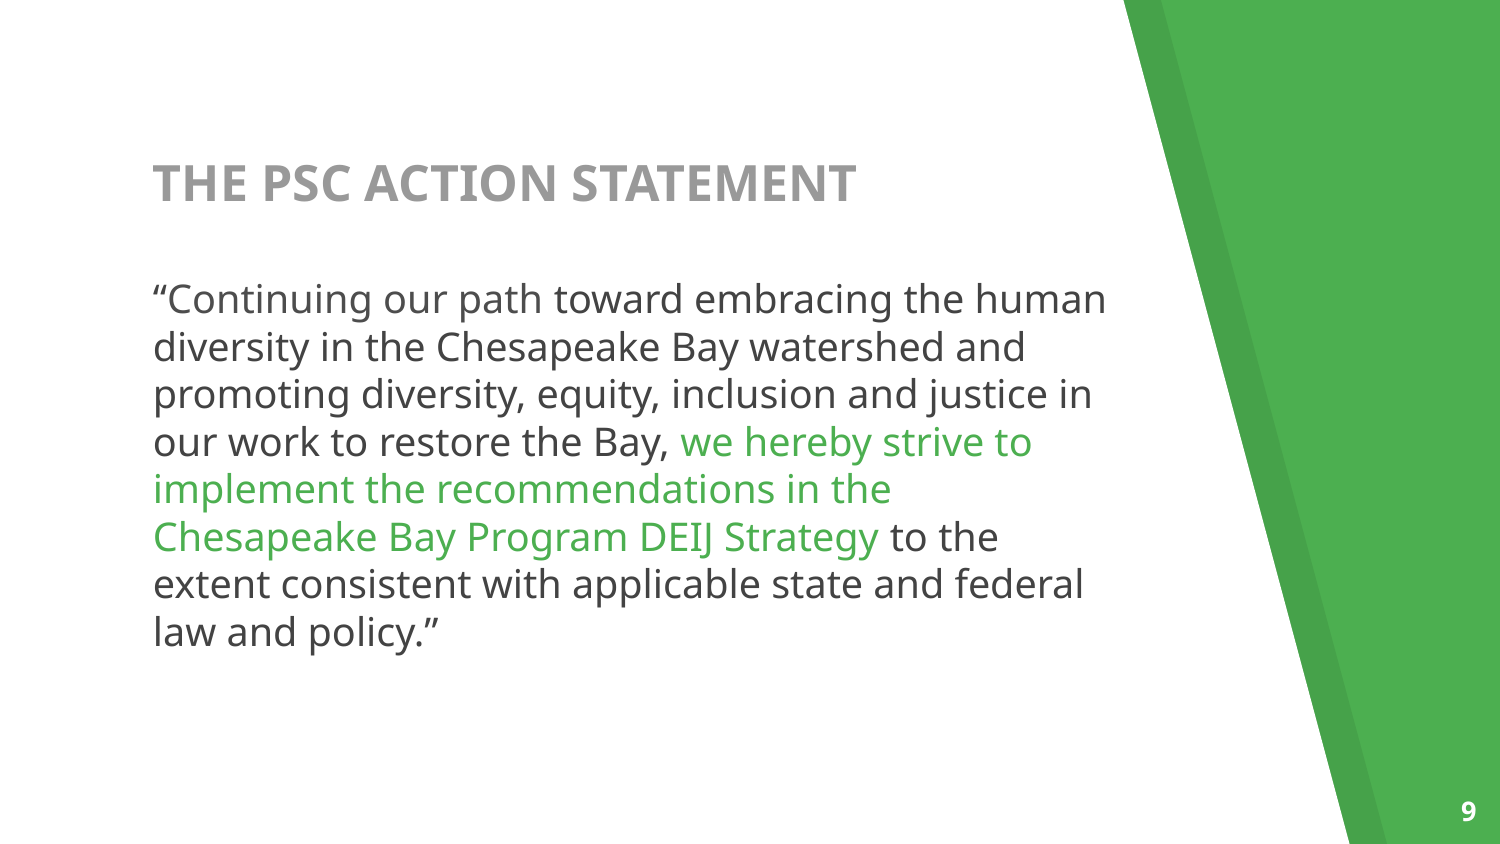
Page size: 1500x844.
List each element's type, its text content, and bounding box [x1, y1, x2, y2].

list “Continuing our path toward embracing the human diversity in the Chesapeake Bay watershed and promoting diversity, equity, inclusion and justice in our work to restore the Bay, we hereby strive to implement the recommendations in the Chesapeake Bay Program DEIJ Strategy to the extent consistent with applicable state and federal law and policy.” [137, 259, 1127, 804]
title THE PSC ACTION STATEMENT [137, 68, 926, 227]
slide_number 9 [1401, 779, 1492, 844]
